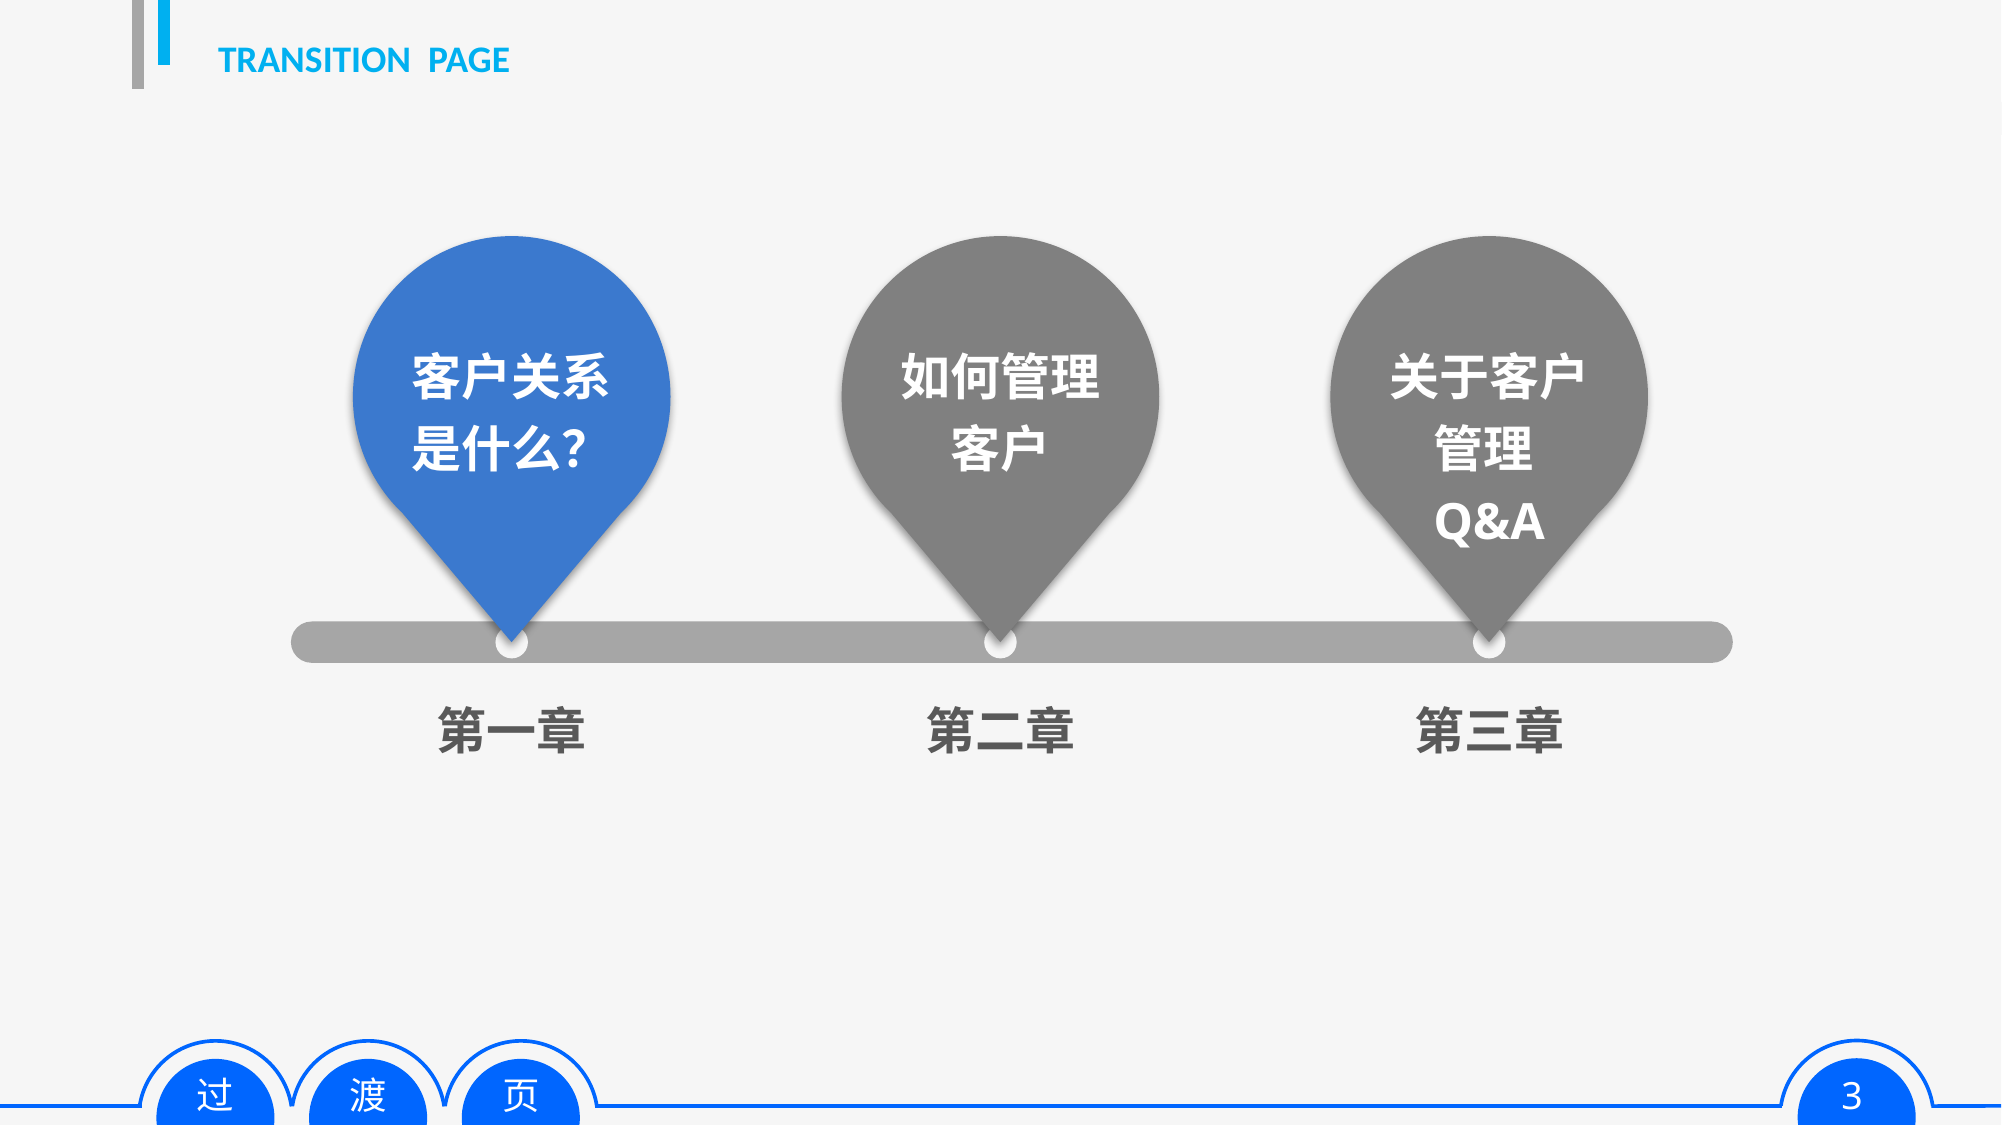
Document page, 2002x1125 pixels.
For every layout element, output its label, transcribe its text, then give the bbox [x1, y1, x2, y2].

text_box [839, 234, 1162, 645]
text_box 如何管理客户 [877, 326, 1124, 485]
text_box [1328, 234, 1651, 501]
text_box 客户关系是什么？ [388, 326, 635, 485]
text_box 关于客户管理Q&A [1365, 326, 1613, 557]
text_box [1414, 557, 1564, 645]
text_box [350, 234, 673, 645]
